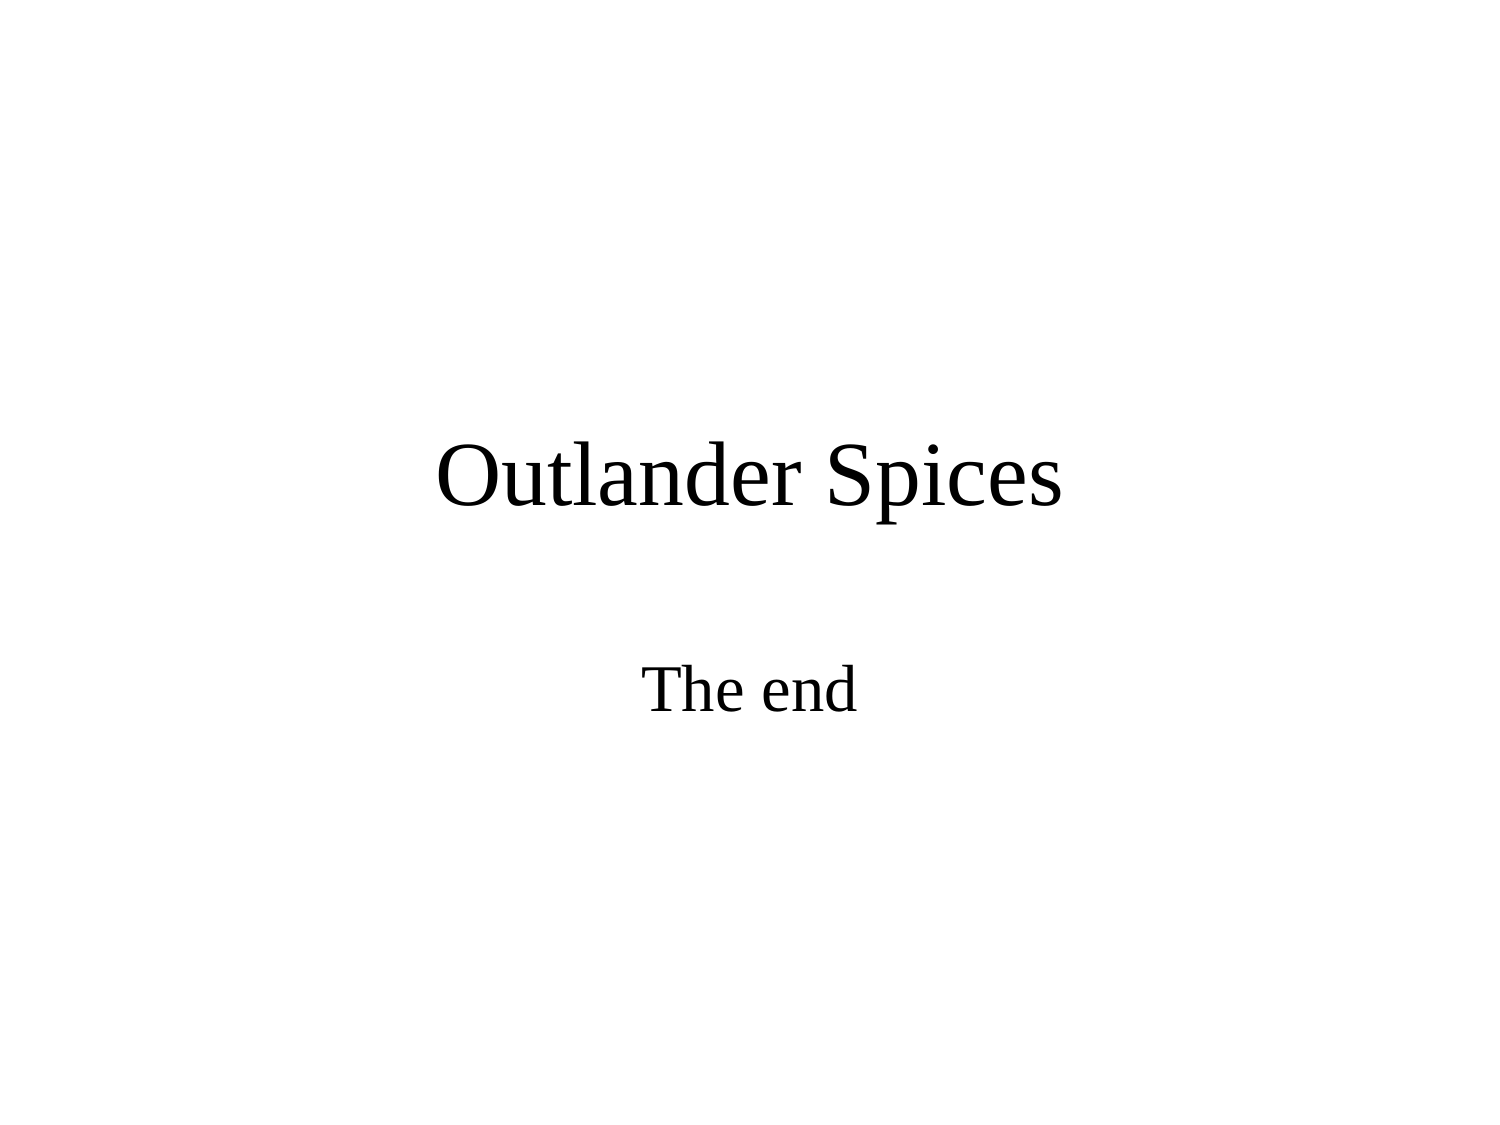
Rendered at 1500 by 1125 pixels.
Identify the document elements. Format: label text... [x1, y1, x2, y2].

title Outlander Spices [112, 374, 1388, 563]
subtitle The end [224, 637, 1276, 926]
